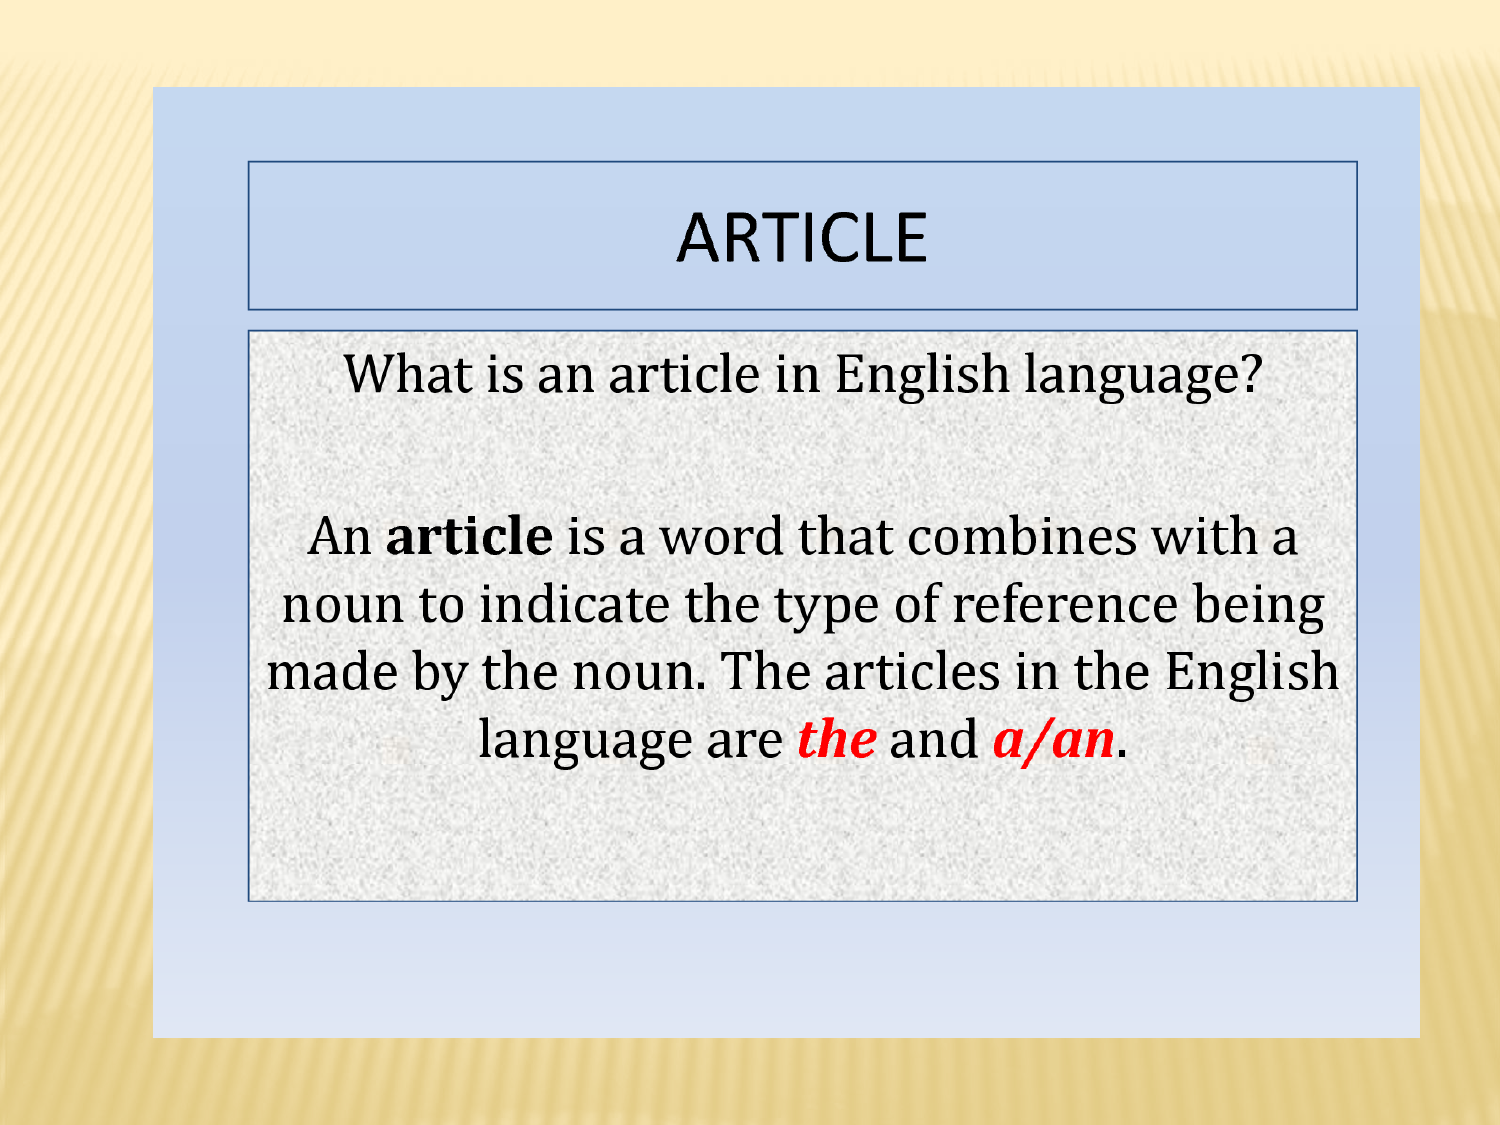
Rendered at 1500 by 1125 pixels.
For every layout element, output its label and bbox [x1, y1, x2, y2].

picture [152, 87, 1421, 1038]
